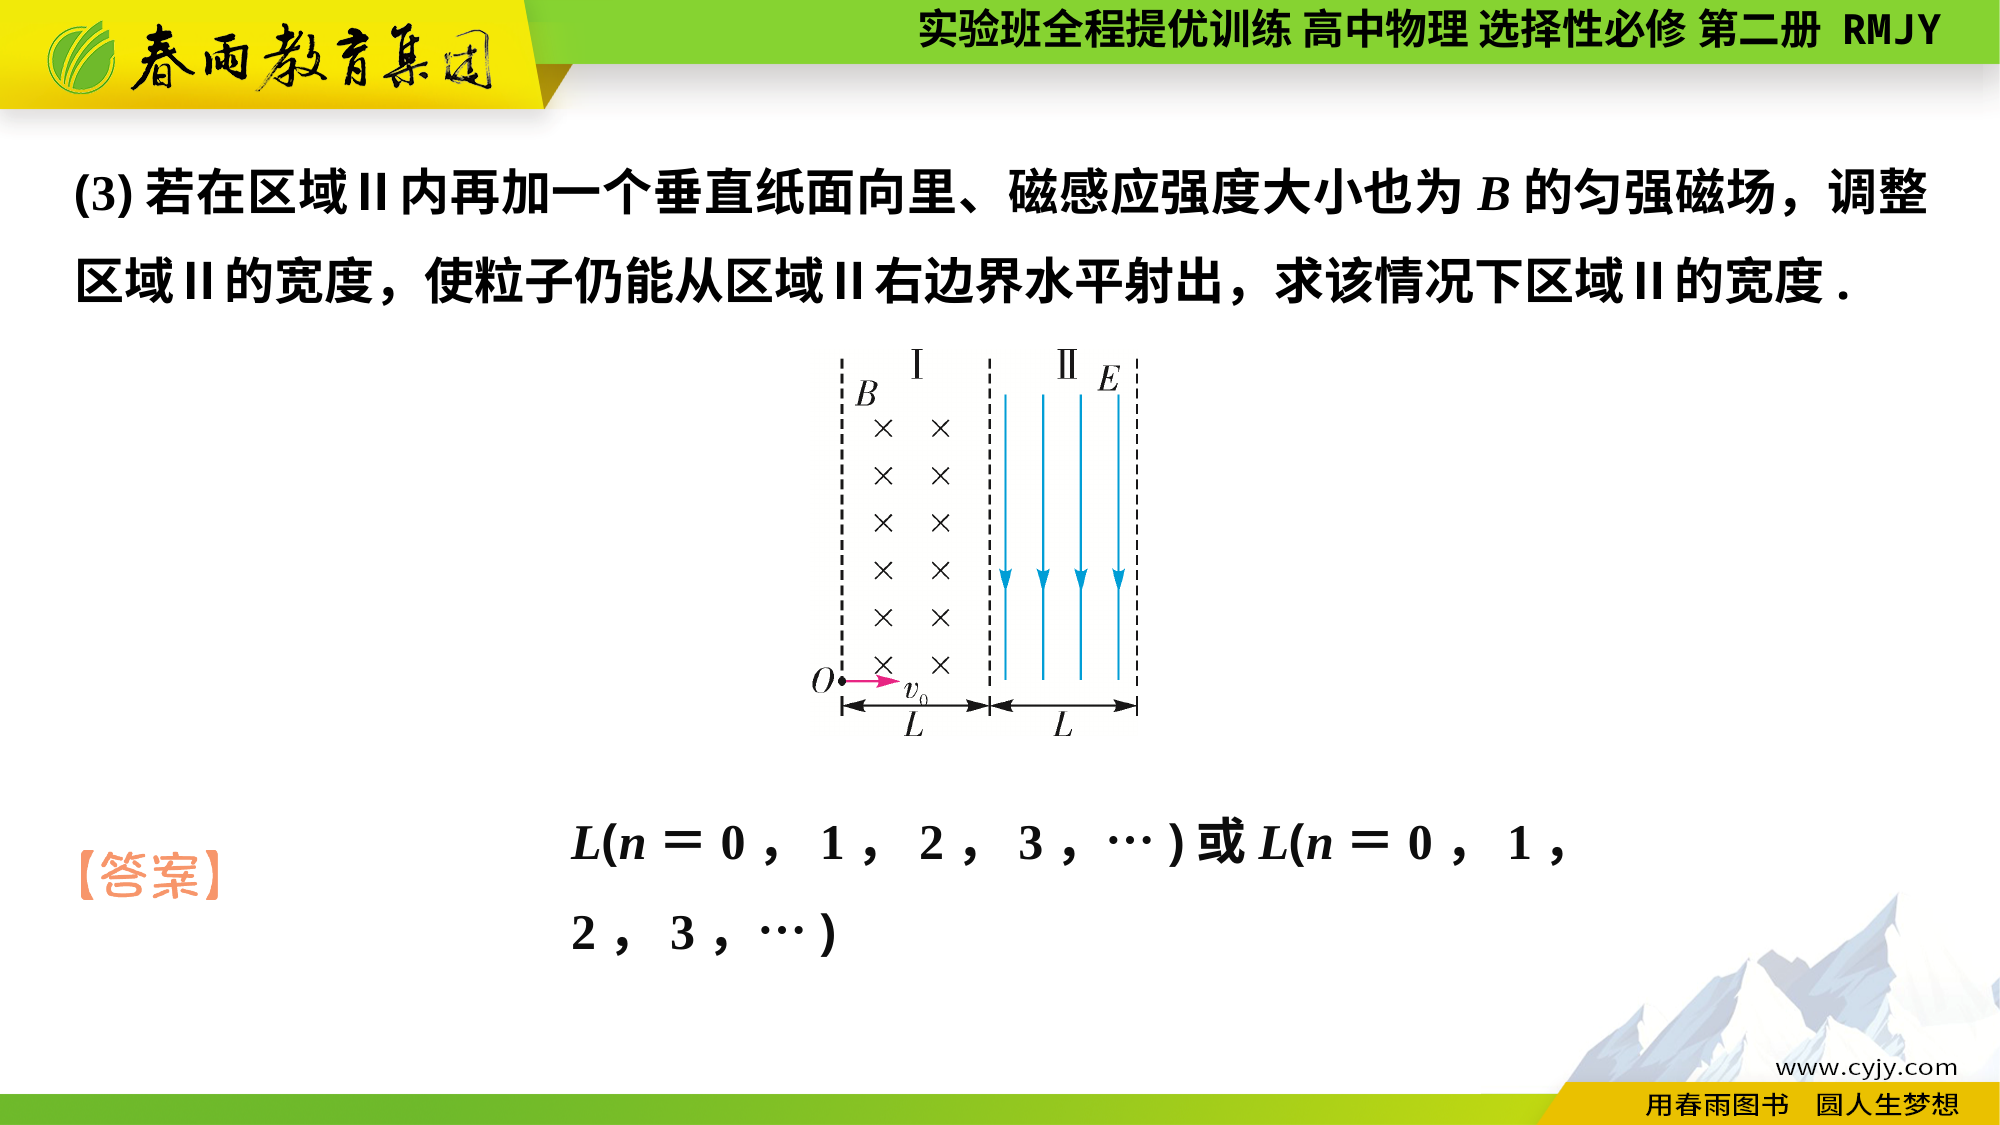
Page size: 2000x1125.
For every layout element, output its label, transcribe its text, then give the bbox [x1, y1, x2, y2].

picture [0, 0, 2000, 1125]
list (3)若在区域Ⅱ内再加一个垂直纸面向里、磁感应强度大小也为B的匀强磁场，调整区域Ⅱ的宽度，使粒子仍能从区域Ⅱ右边界水平射出，求该情况下区域Ⅱ的宽度. [59, 122, 1944, 306]
